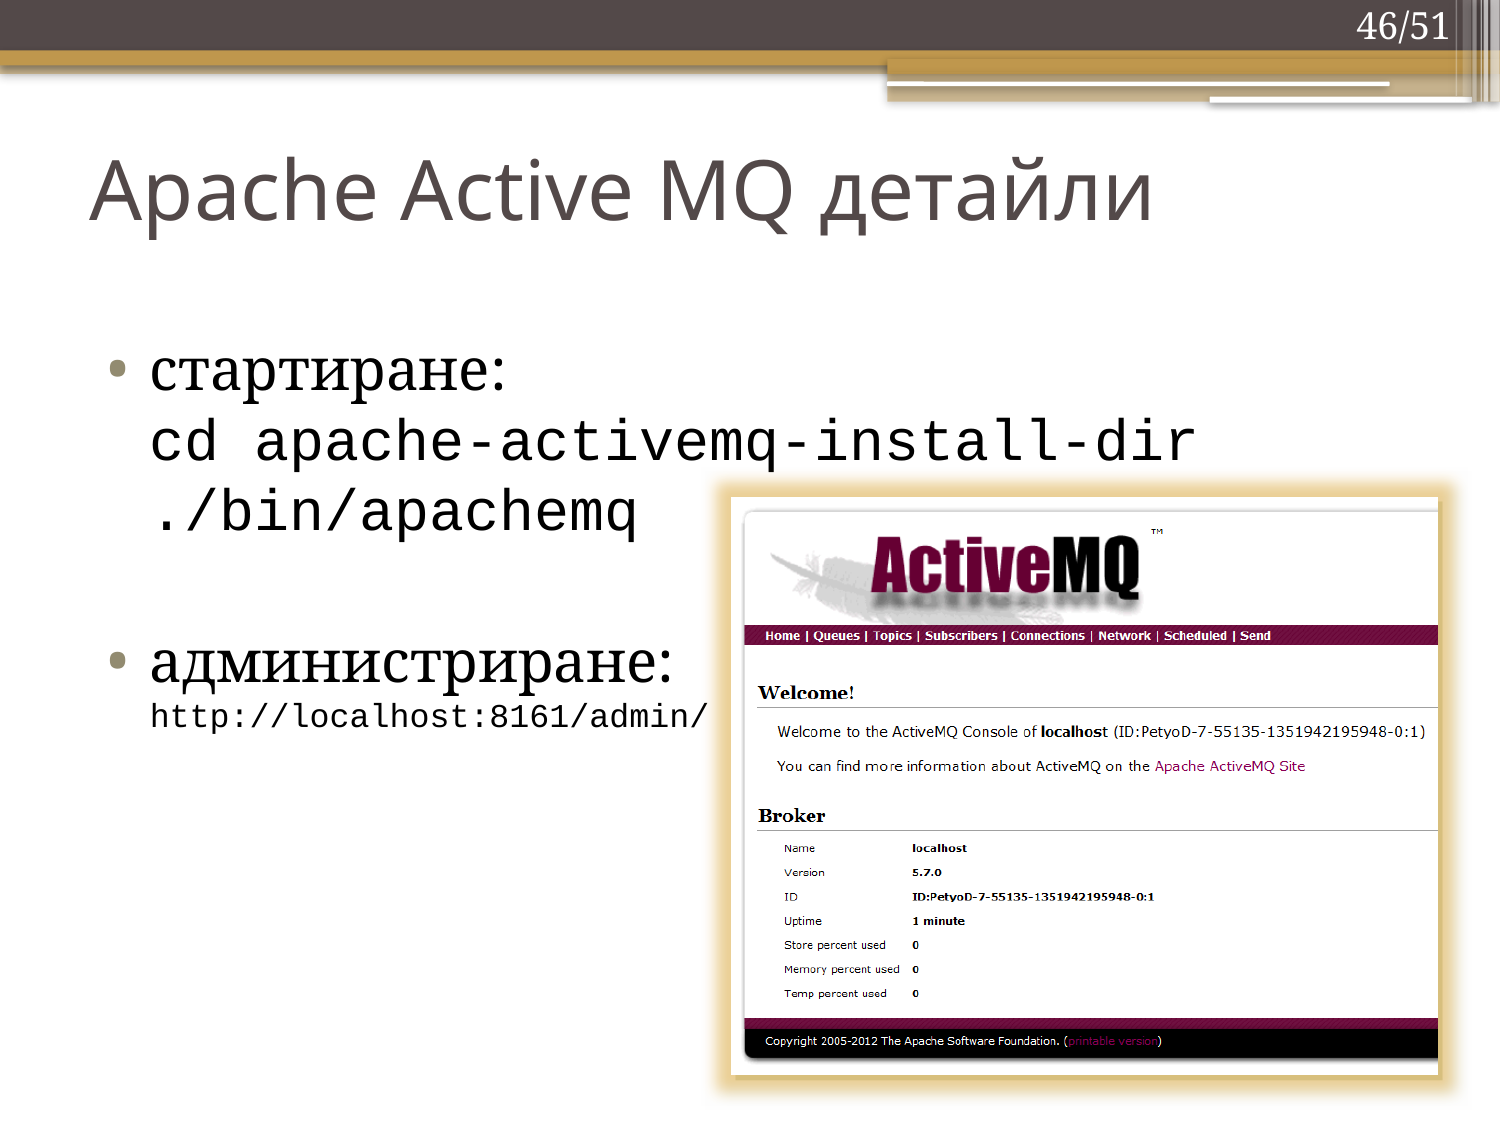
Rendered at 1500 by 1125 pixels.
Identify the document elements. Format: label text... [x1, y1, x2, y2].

list стартиране: cd apache-activemq-install-dir ./bin/apachemq администриране: http://localhost:8161/admin/ [75, 324, 1425, 1038]
slide_number 46/51 [1299, 0, 1466, 61]
title Apache Active MQ детайли [75, 99, 1425, 275]
picture [731, 497, 1438, 1076]
